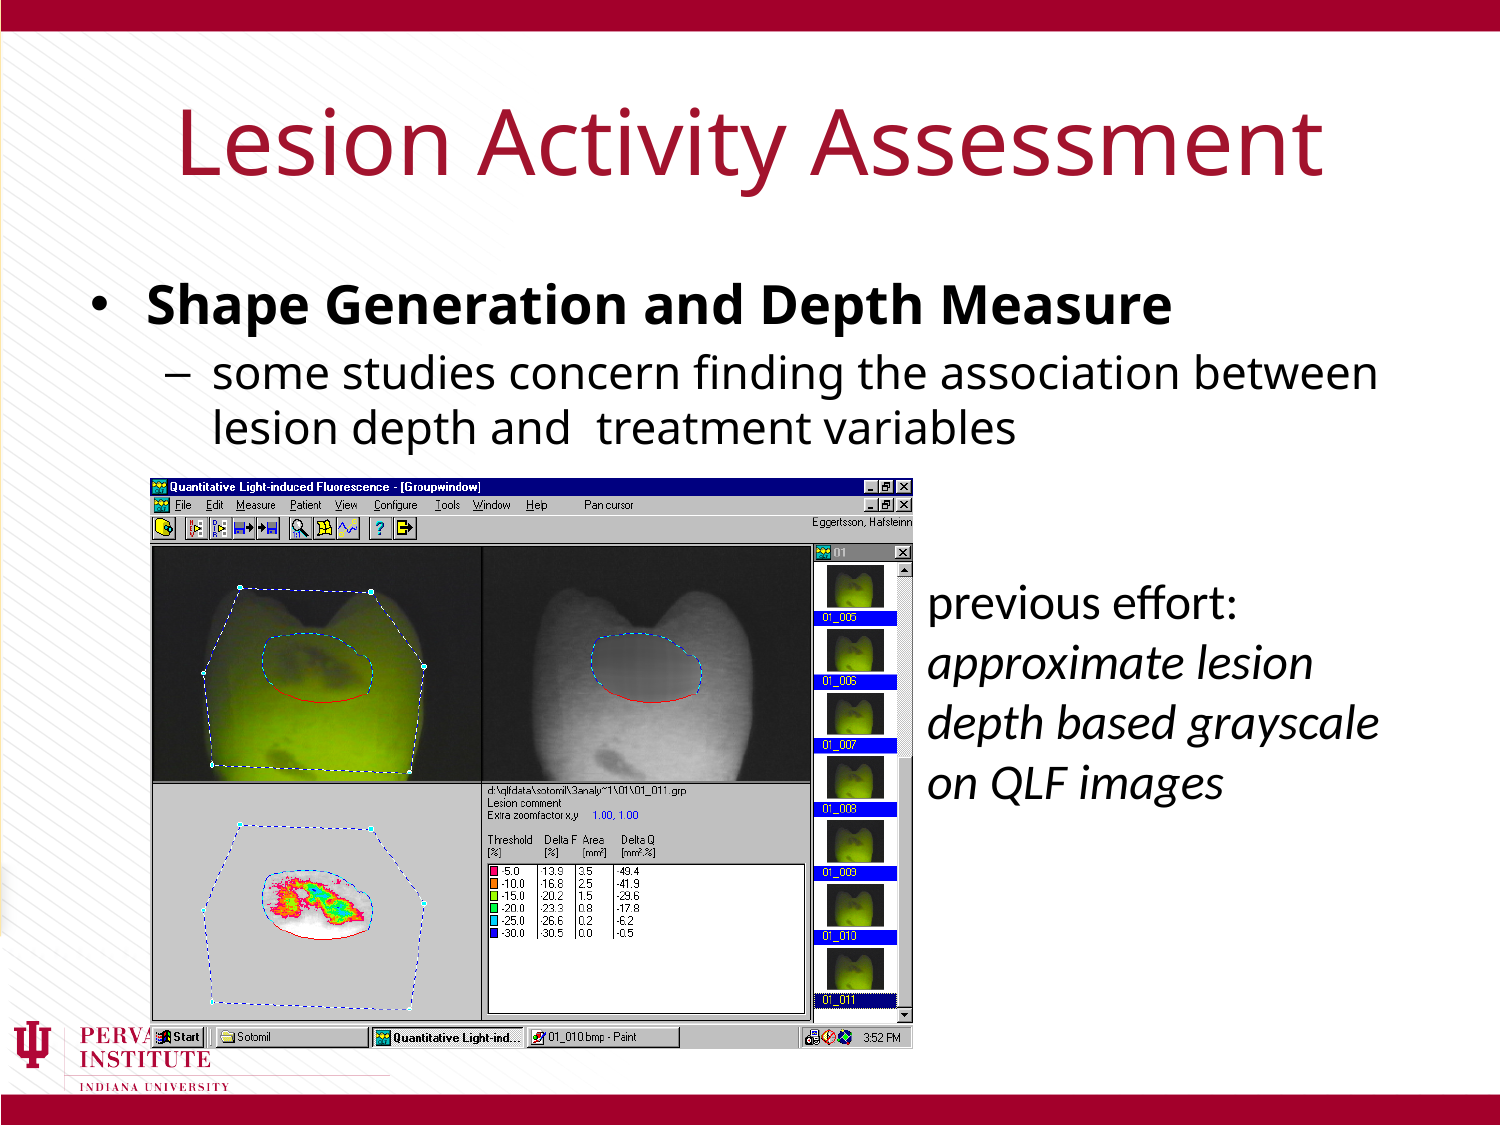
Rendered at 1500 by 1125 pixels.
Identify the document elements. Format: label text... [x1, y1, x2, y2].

title Lesion Activity Assessment [75, 45, 1425, 233]
text_box previous effort: approximate lesion depth based grayscale on QLF images [916, 562, 1453, 818]
list Shape Generation and Depth Measure some studies concern finding the association between lesion depth and treatment variables [75, 262, 1425, 1005]
picture [0, 0, 1500, 1125]
